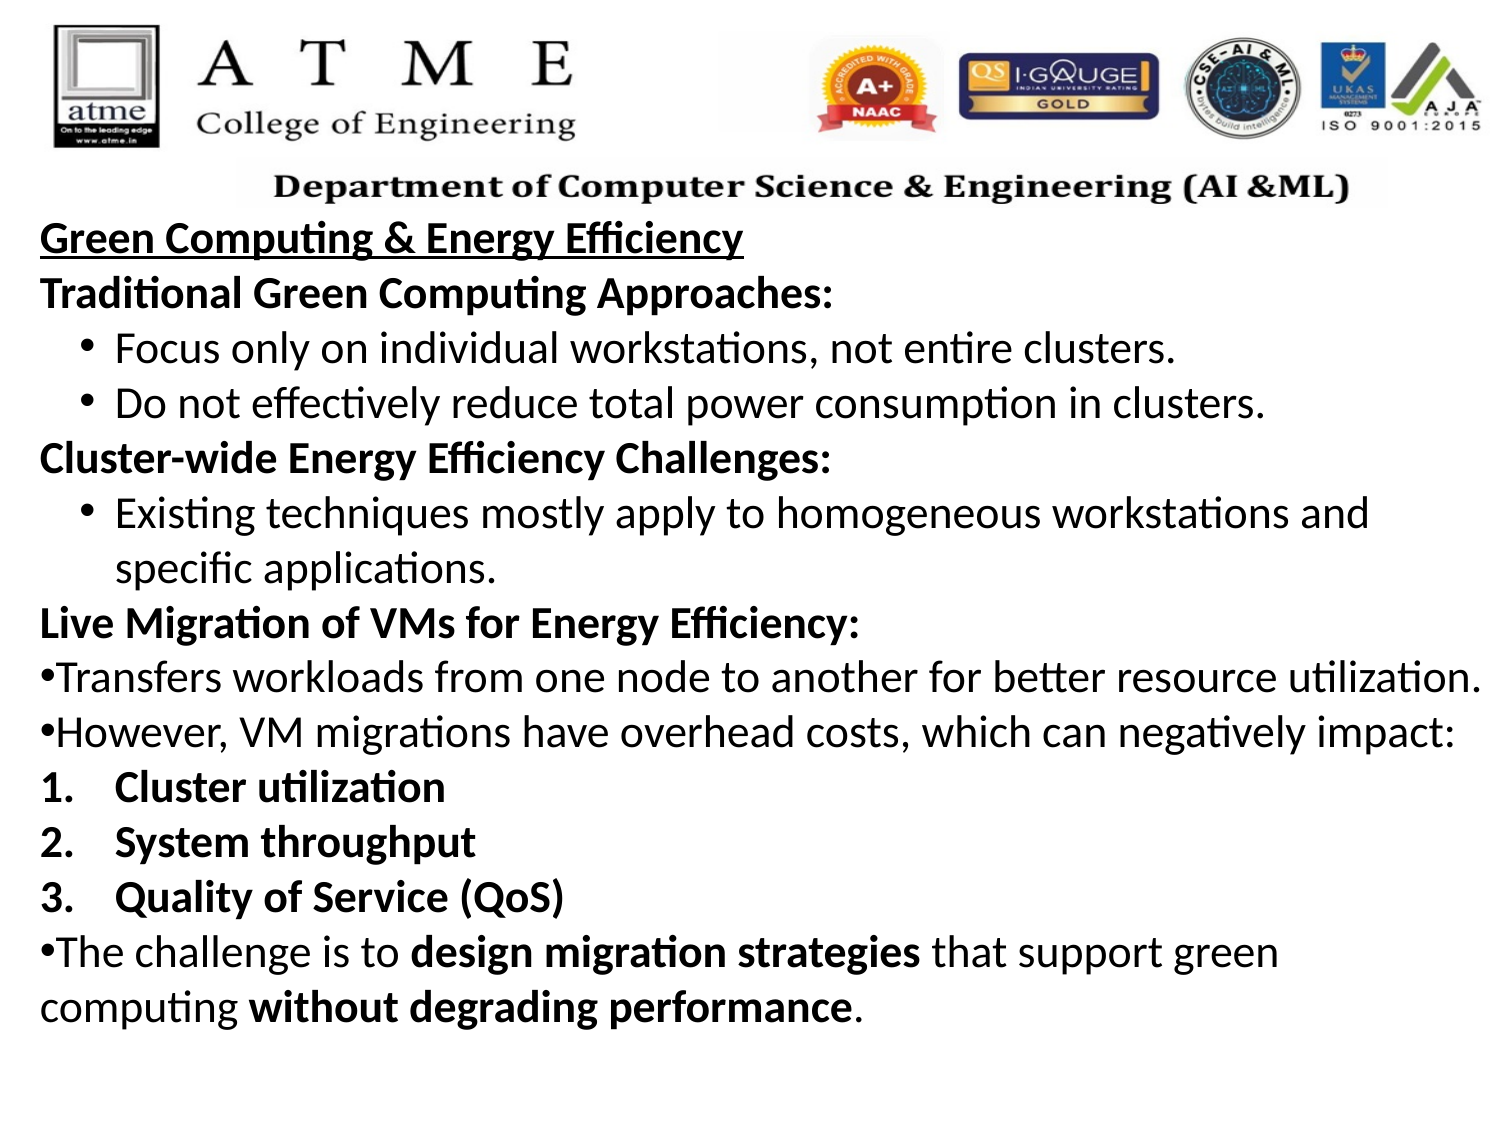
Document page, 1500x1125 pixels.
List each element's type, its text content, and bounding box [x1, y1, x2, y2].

picture [24, 0, 1500, 226]
text_box Green Computing & Energy Efficiency Traditional Green Computing Approaches: Focus only on individual workstations, not entire clusters. Do not effectively reduce total power consumption in clusters. Cluster-wide Energy Efficiency Challenges: Existing techniques mostly apply to homogeneous workstations and specific applications. Live Migration of VMs for Energy Efficiency: Transfers workloads from one node to another for better resource utilization. However, VM migrations have overhead costs, which can negatively impact: Cluster utilization System throughput Quality of Service (QoS) The challenge is to design migration strategies that support green computing without degrading performance. [24, 232, 1500, 1095]
